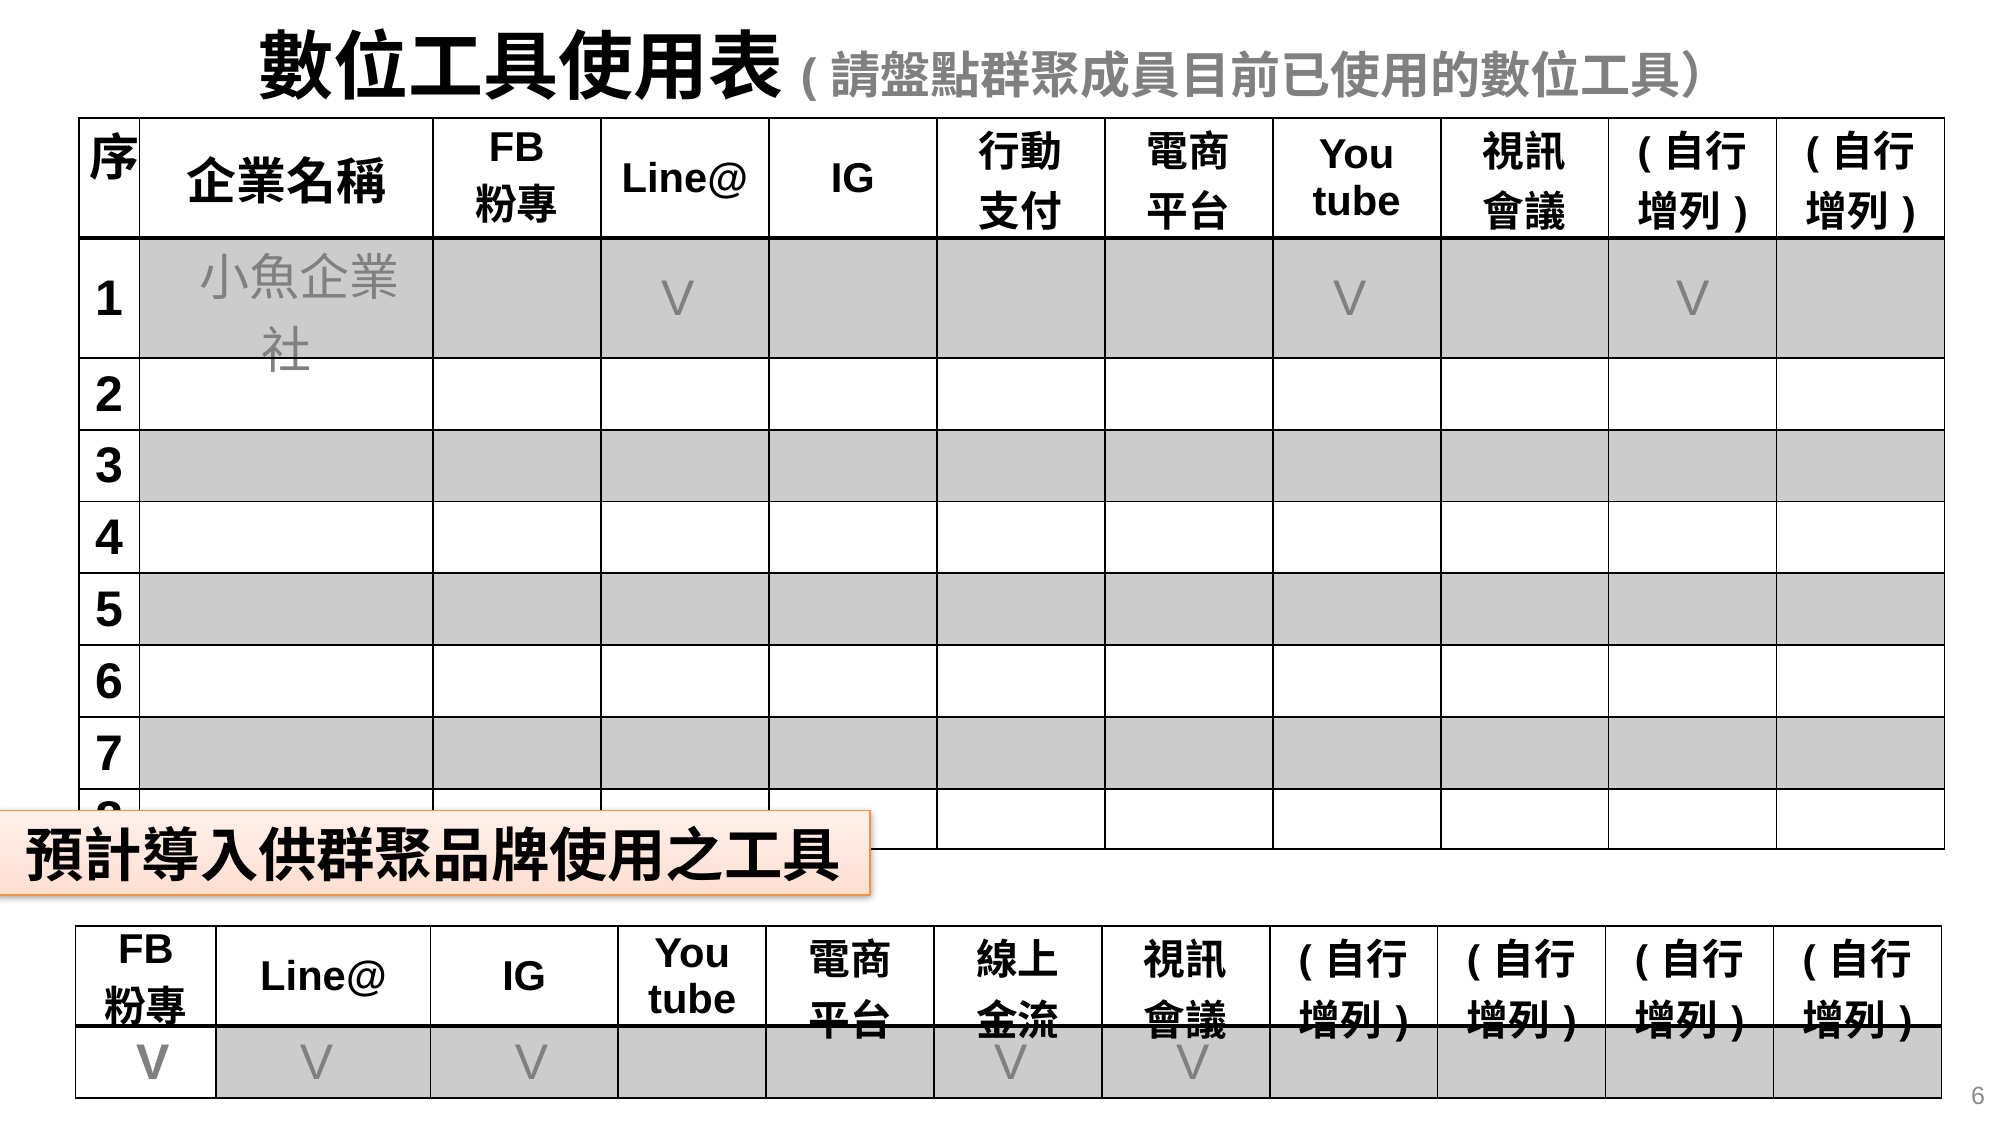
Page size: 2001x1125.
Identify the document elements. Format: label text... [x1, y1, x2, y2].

table_cell [1106, 574, 1272, 644]
table_header 線上 金流 [935, 927, 1101, 1024]
table_cell [140, 431, 432, 501]
table_cell [434, 431, 600, 501]
table_cell [434, 359, 600, 429]
table_cell [1442, 240, 1608, 357]
table_cell 3 [80, 431, 139, 501]
table_cell [602, 718, 768, 788]
table_cell [1777, 502, 1944, 572]
table_cell [1274, 574, 1440, 644]
table_cell [770, 646, 936, 716]
table_header 電商 平台 [767, 927, 933, 1024]
table_header Line@ [602, 119, 768, 236]
table_cell [1438, 1028, 1605, 1097]
table_cell [1442, 359, 1608, 429]
table_cell [1442, 718, 1608, 788]
table_cell 5 [80, 574, 139, 644]
table_cell [1609, 718, 1776, 788]
table_cell [1777, 790, 1944, 848]
table_cell [1106, 431, 1272, 501]
table_cell [602, 359, 768, 429]
table_cell [1106, 646, 1272, 716]
table_cell [602, 574, 768, 644]
table_cell [938, 359, 1104, 429]
table_header (自行 增列) [1438, 927, 1605, 1024]
table_cell [434, 240, 600, 357]
table_cell [770, 359, 936, 429]
table_cell [1274, 646, 1440, 716]
table_cell 1 [80, 240, 139, 357]
table_cell [1606, 1028, 1773, 1097]
table_header (自行 增列) [1606, 927, 1773, 1024]
table_cell [770, 502, 936, 572]
table_cell V [935, 1028, 1101, 1097]
table_header (自行 增列) [1777, 119, 1944, 236]
table_header 行動 支付 [938, 119, 1104, 236]
table_cell [938, 431, 1104, 501]
table_cell [1274, 790, 1440, 848]
table_cell [434, 718, 600, 788]
table_cell [1442, 431, 1608, 501]
table_cell [770, 574, 936, 644]
table_cell [602, 502, 768, 572]
table_cell 6 [80, 646, 139, 716]
text_box 預計導入供群聚品牌使用之工具 [0, 810, 871, 896]
table_cell [1106, 359, 1272, 429]
table_cell [938, 502, 1104, 572]
table_header You tube [619, 927, 765, 1024]
table_cell [1777, 718, 1944, 788]
table_cell V [1103, 1028, 1269, 1097]
table_cell [434, 502, 600, 572]
table_cell [1609, 574, 1776, 644]
table_cell [770, 790, 936, 848]
table_cell [1271, 1028, 1437, 1097]
table_cell [1106, 718, 1272, 788]
table_header 序 [80, 119, 139, 236]
table_cell [1274, 718, 1440, 788]
table_cell [1106, 502, 1272, 572]
table_cell [1274, 431, 1440, 501]
table_cell [1777, 431, 1944, 501]
table_cell [1106, 790, 1272, 848]
table_cell [1774, 1028, 1941, 1097]
table_cell [1106, 240, 1272, 357]
table_cell 2 [80, 359, 139, 429]
table_header IG [431, 927, 617, 1024]
table_cell [1274, 359, 1440, 429]
table_header 企業名稱 [140, 119, 432, 236]
table_header (自行 增列) [1271, 927, 1437, 1024]
table_cell [1609, 502, 1776, 572]
table_cell [770, 431, 936, 501]
table_cell [1442, 502, 1608, 572]
table_cell 小魚企業社 [140, 240, 432, 357]
table_header (自行 增列) [1774, 927, 1941, 1024]
table_cell V [1609, 240, 1776, 357]
table_cell [1777, 240, 1944, 357]
table_cell V [1274, 240, 1440, 357]
text_box 數位工具使用表(請盤點群聚成員目前已使用的數位工具） [219, 11, 1769, 117]
table_cell [1777, 574, 1944, 644]
table_cell [602, 431, 768, 501]
table_cell [770, 240, 936, 357]
table_cell [140, 790, 432, 808]
table_cell 4 [80, 502, 139, 572]
table_cell [1609, 431, 1776, 501]
table_header Line@ [217, 927, 430, 1024]
table_cell [434, 790, 600, 808]
table_cell [1274, 502, 1440, 572]
table_cell [602, 790, 768, 808]
table_cell [434, 646, 600, 716]
table_cell [140, 646, 432, 716]
table_cell [1442, 790, 1608, 848]
table_cell [140, 359, 432, 429]
table_cell [140, 574, 432, 644]
table_cell [140, 502, 432, 572]
table_cell V [217, 1028, 430, 1097]
table_cell [938, 790, 1104, 848]
table_cell [770, 718, 936, 788]
table_header FB 粉專 [76, 927, 215, 1024]
table_cell 7 [80, 718, 139, 788]
table_cell V [602, 240, 768, 357]
table_header 視訊 會議 [1103, 927, 1269, 1024]
table_cell [434, 574, 600, 644]
table_cell [1777, 359, 1944, 429]
table_cell [619, 1028, 765, 1097]
table_cell V [431, 1028, 617, 1097]
table_cell V [76, 1028, 215, 1097]
table_cell [602, 646, 768, 716]
table_cell [938, 718, 1104, 788]
table_cell [767, 1028, 933, 1097]
table_cell [1609, 359, 1776, 429]
table_header FB 粉專 [434, 119, 600, 236]
table_cell [140, 718, 432, 788]
table_header 電商 平台 [1106, 119, 1272, 236]
table_header IG [770, 119, 936, 236]
table_cell [1442, 574, 1608, 644]
table_header 視訊 會議 [1442, 119, 1608, 236]
table_cell [1609, 646, 1776, 716]
table_header (自行 增列) [1609, 119, 1776, 236]
table_header You tube [1274, 119, 1440, 236]
table_cell 8 [80, 790, 139, 808]
table_cell [1609, 790, 1776, 848]
table_cell [938, 574, 1104, 644]
table_cell [1777, 646, 1944, 716]
table_cell [1442, 646, 1608, 716]
table_cell [938, 646, 1104, 716]
table_cell [938, 240, 1104, 357]
